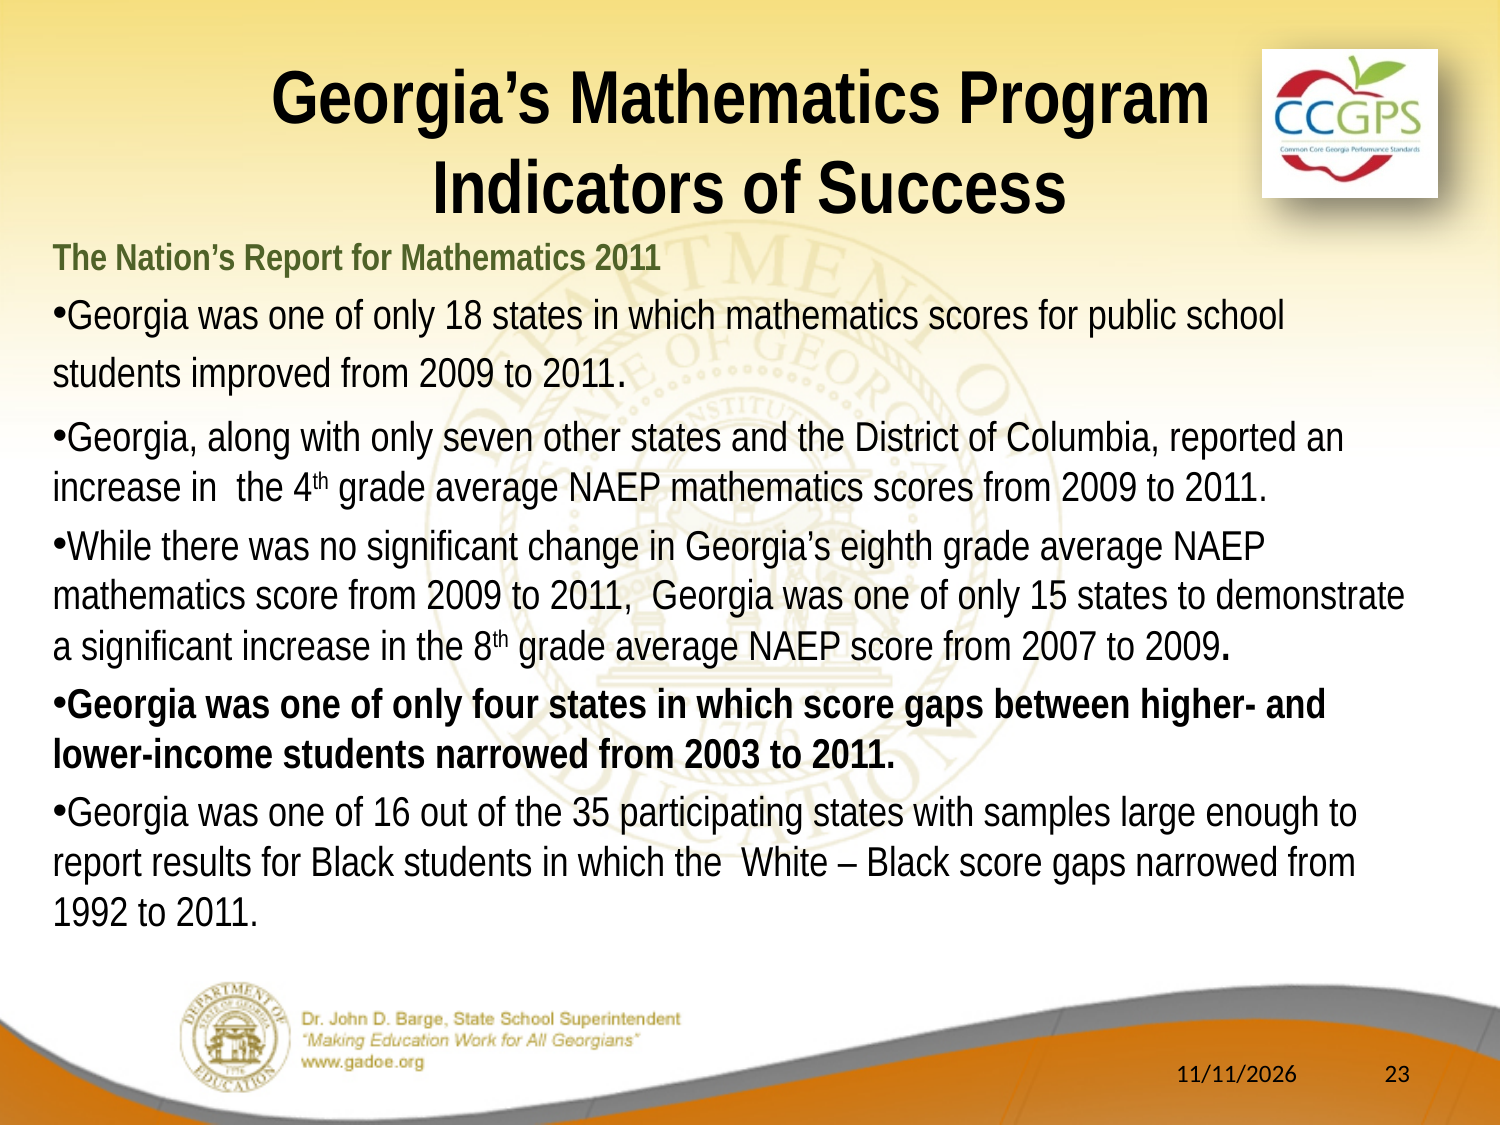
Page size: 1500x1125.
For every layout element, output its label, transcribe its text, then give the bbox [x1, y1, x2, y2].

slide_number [1137, 1042, 1313, 1103]
list The Nation’s Report for Mathematics 2011 Georgia was one of only 18 states in which mathematics scores for public school students improved from 2009 to 2011. Georgia, along with only seven other states and the District of Columbia, reported an increase in the 4th grade average NAEP mathematics scores from 2009 to 2011. While there was no significant change in Georgia’s eighth grade average NAEP mathematics score from 2009 to 2011, Georgia was one of only 15 states to demonstrate a significant increase in the 8th grade average NAEP score from 2007 to 2009. Georgia was one of only four states in which score gaps between higher- and lower-income students narrowed from 2003 to 2011. Georgia was one of 16 out of the 35 participating states with samples large enough to report results for Black students in which the White – Black score gaps narrowed from 1992 to 2011. [37, 224, 1438, 1043]
title Georgia’s Mathematics Program Indicators of Success [74, 44, 1266, 224]
slide_number 23 [1325, 1042, 1425, 1103]
picture [0, 0, 1500, 1125]
